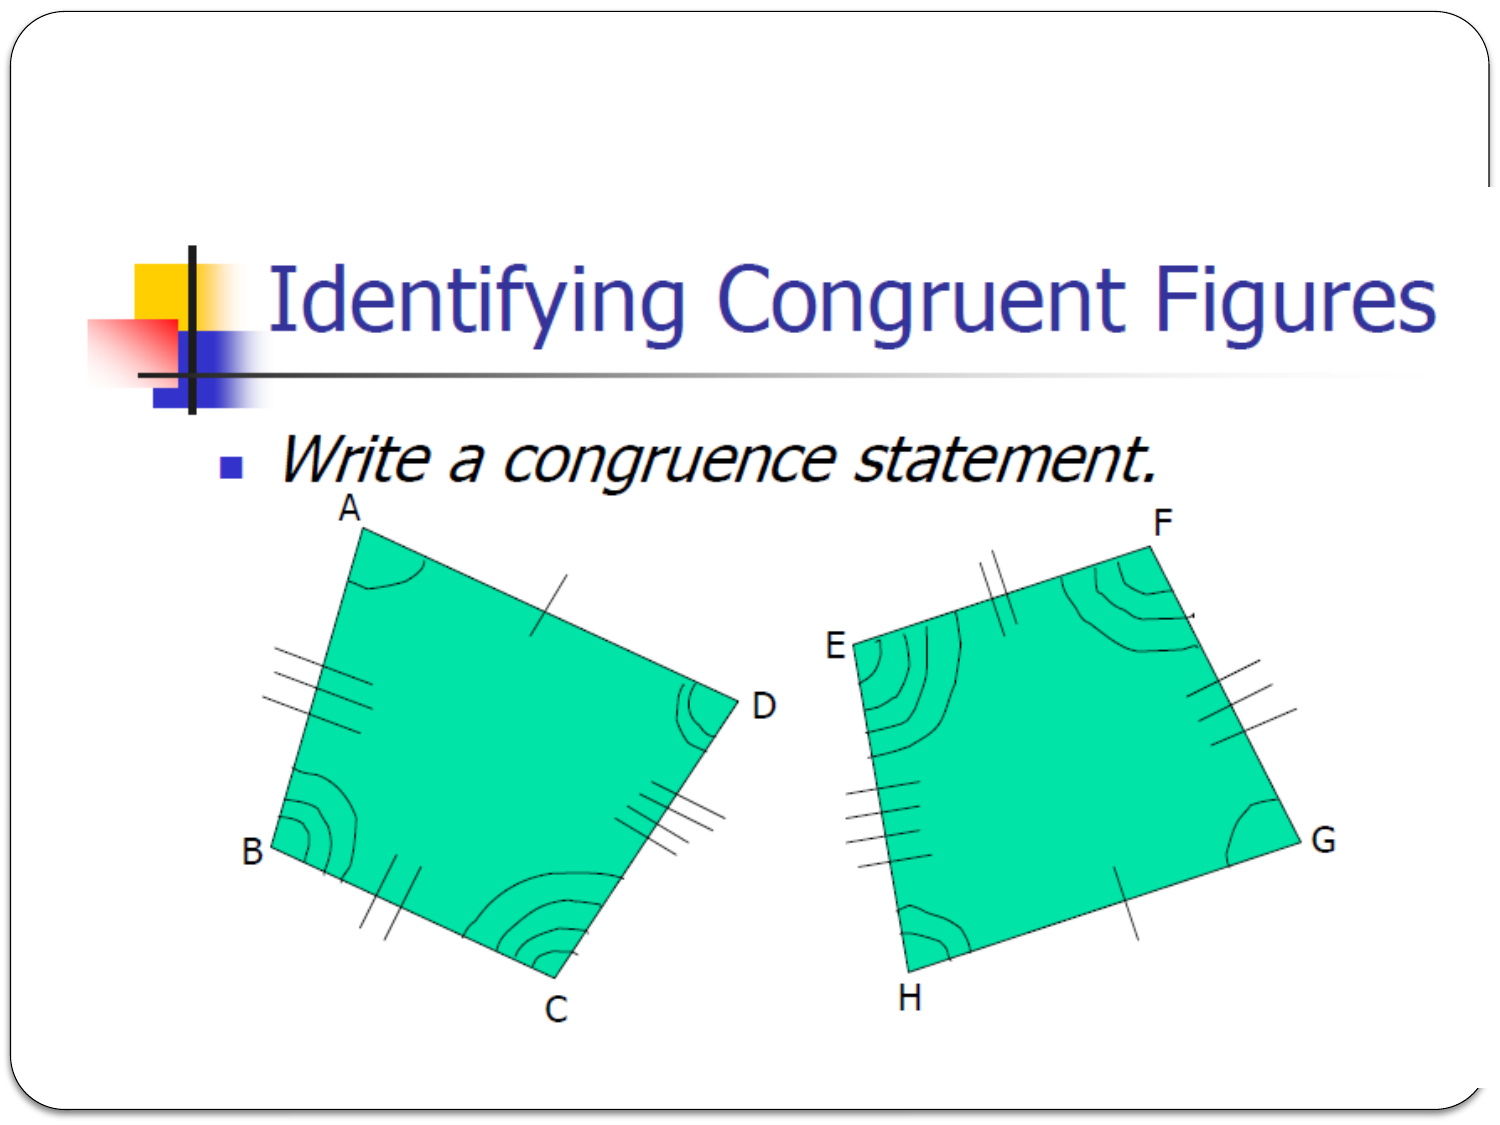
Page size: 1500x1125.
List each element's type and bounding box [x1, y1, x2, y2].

list [46, 187, 1500, 1088]
